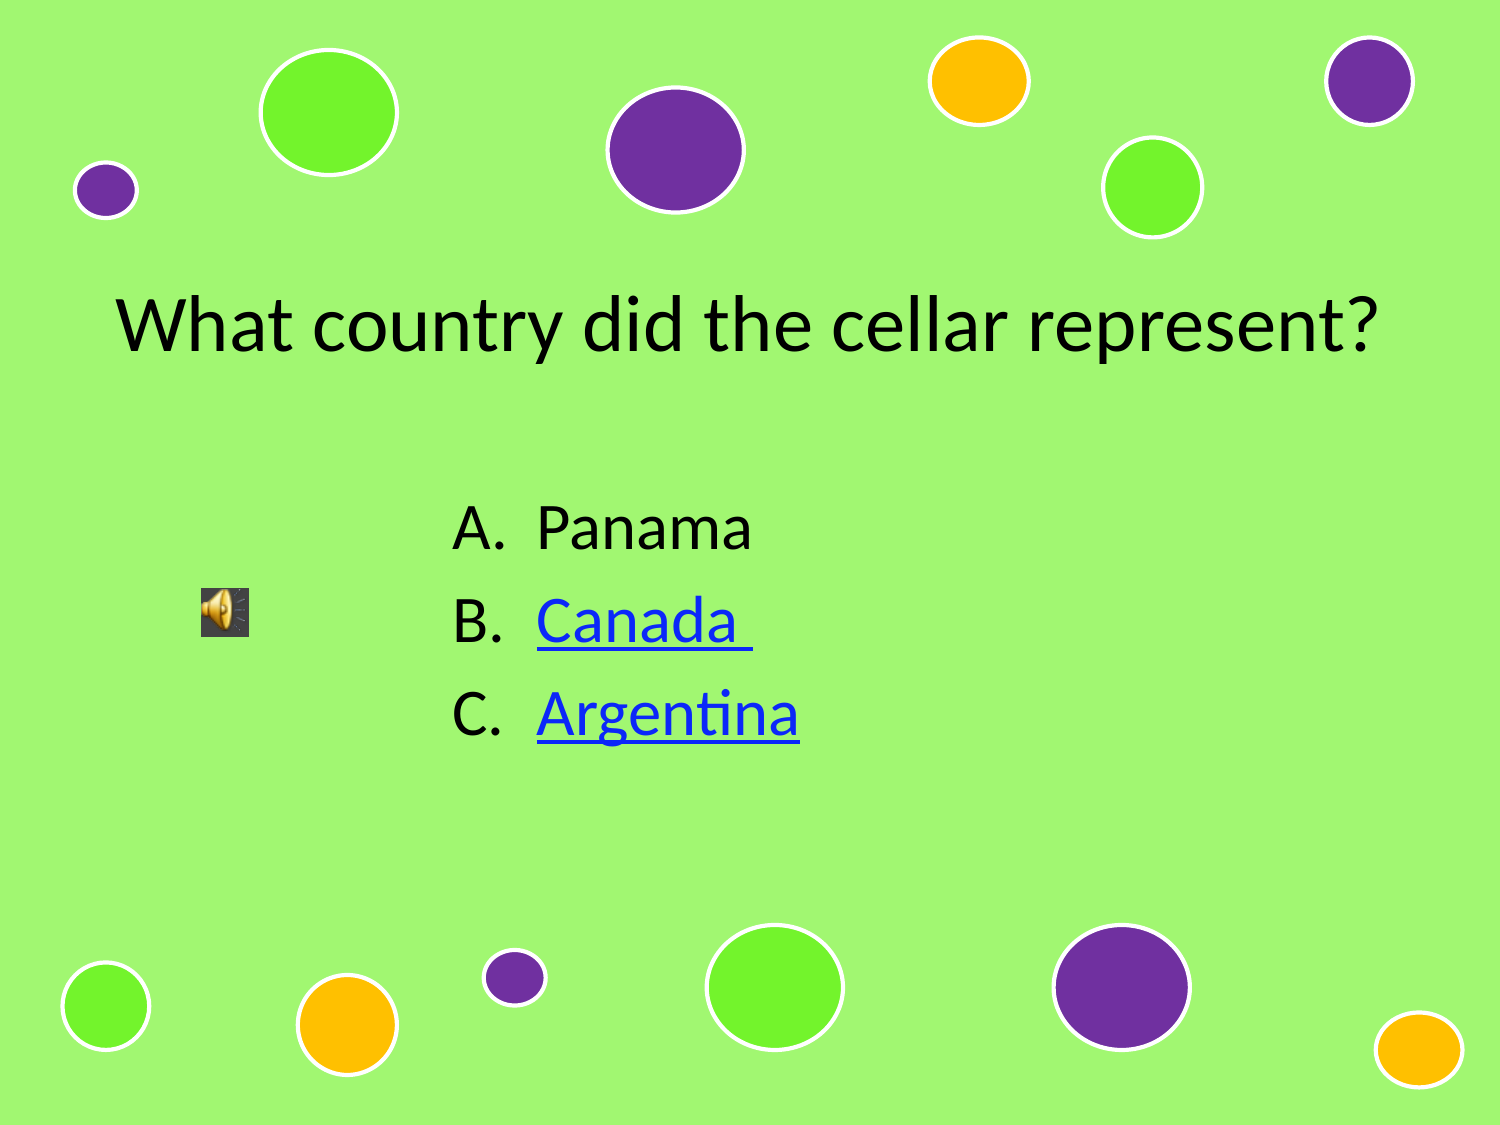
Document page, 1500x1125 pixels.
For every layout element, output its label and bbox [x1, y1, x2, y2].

picture [199, 587, 251, 638]
text_box [62, 37, 1463, 1088]
